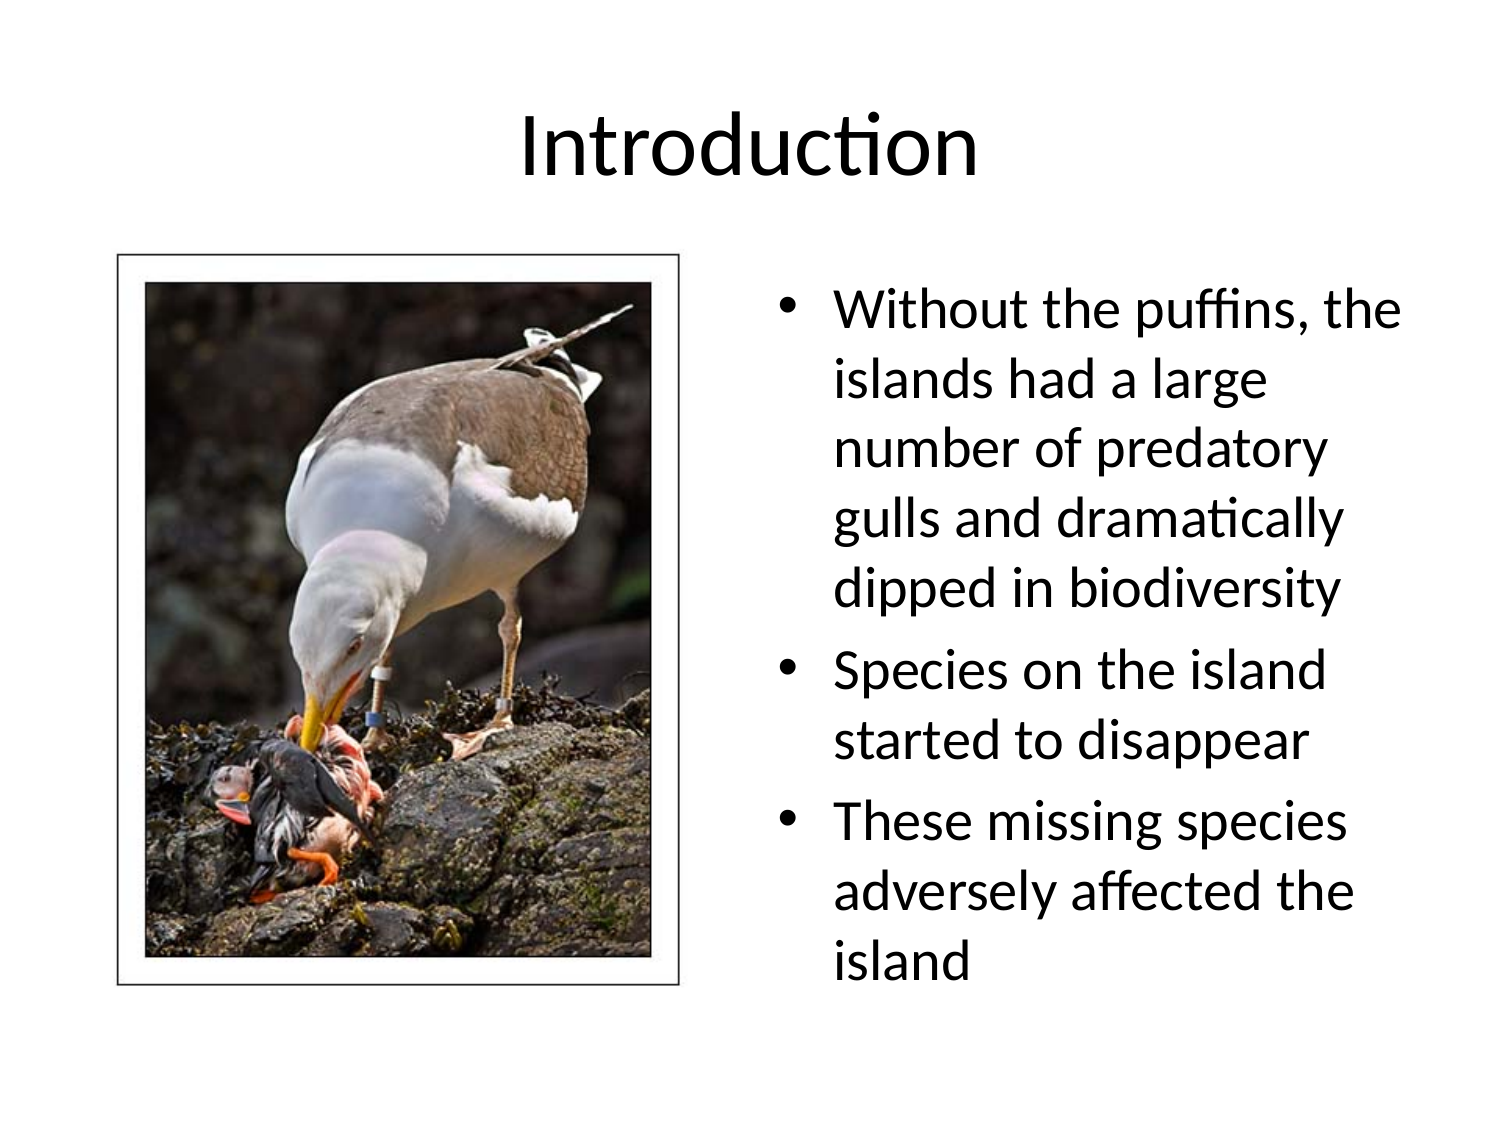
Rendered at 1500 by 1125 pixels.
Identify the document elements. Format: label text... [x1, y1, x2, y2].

picture [74, 212, 723, 1029]
title Introduction [75, 45, 1425, 233]
list Without the puffins, the islands had a large number of predatory gulls and dramatically dipped in biodiversity Species on the island started to disappear These missing species adversely affected the island [762, 262, 1425, 1005]
